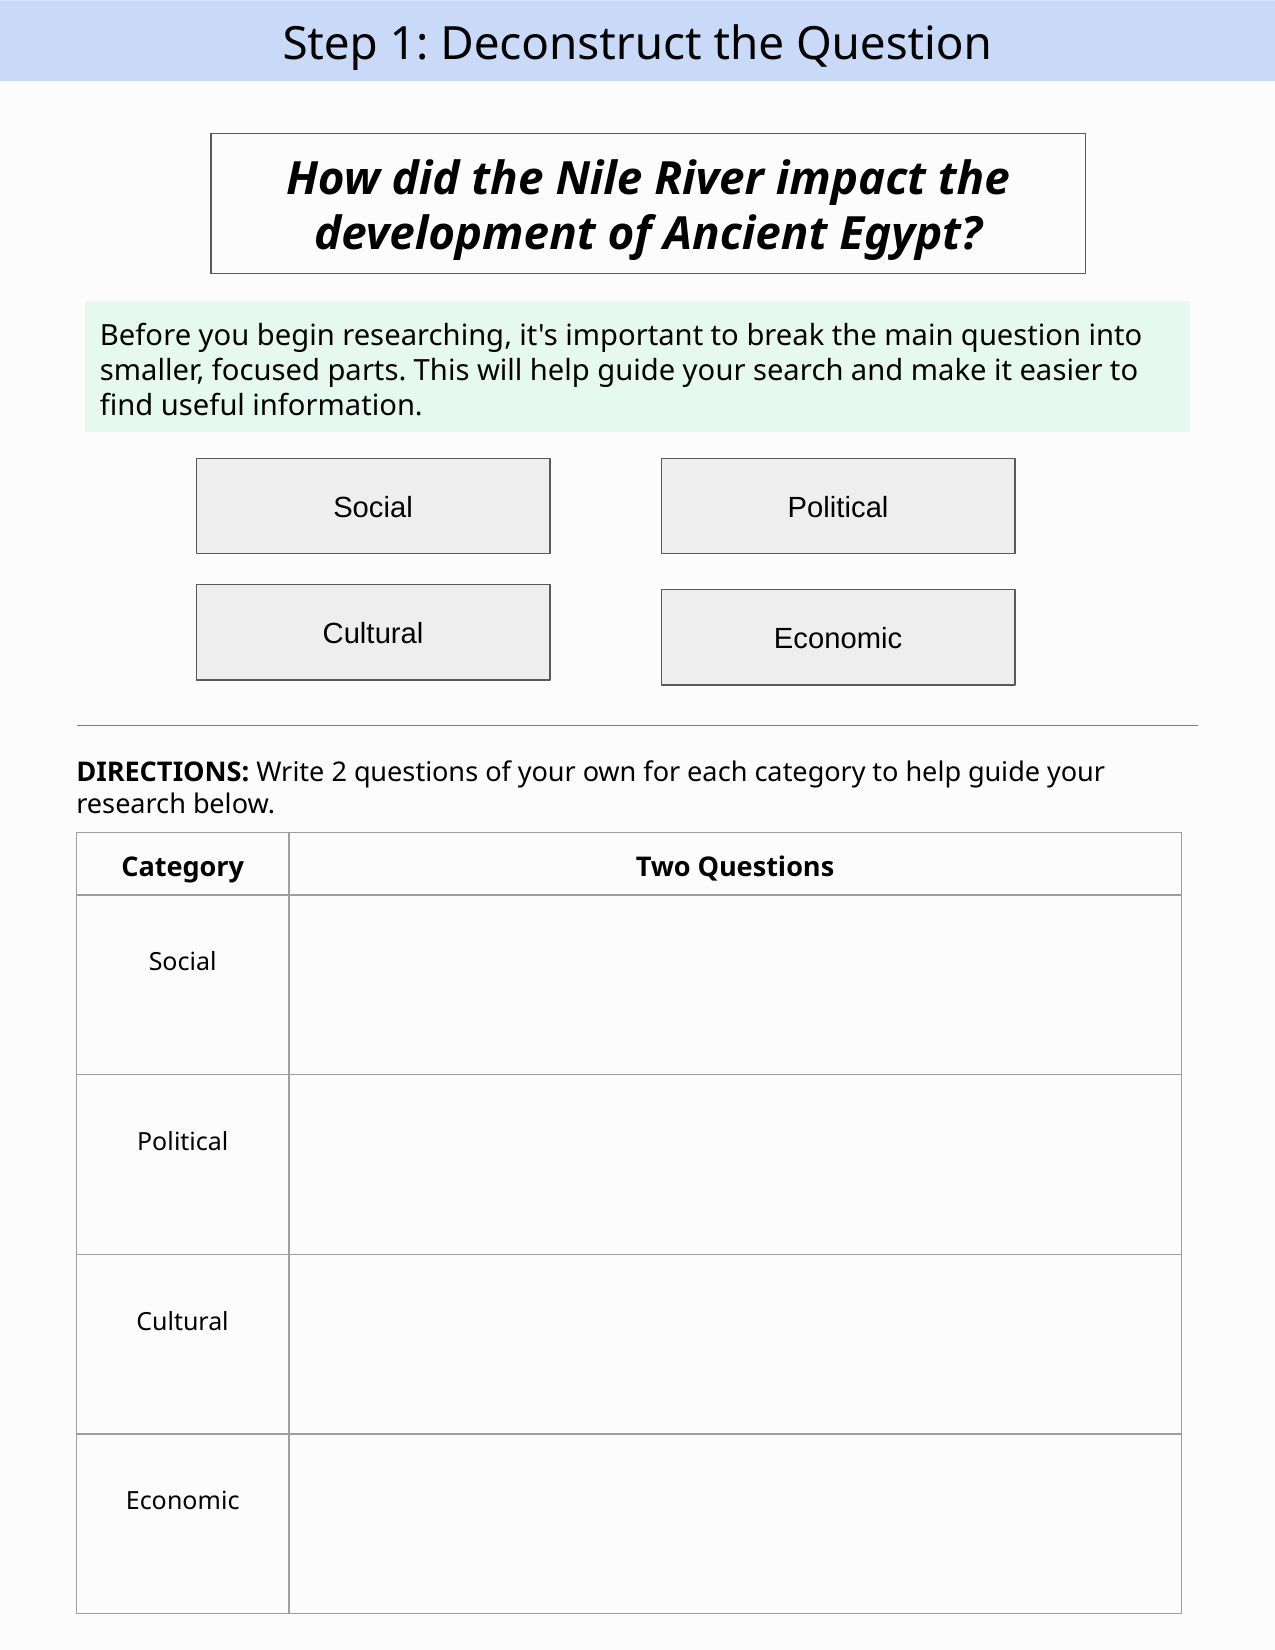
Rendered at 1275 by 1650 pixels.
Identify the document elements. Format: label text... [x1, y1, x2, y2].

table_cell [290, 1435, 1181, 1613]
text_box Political [661, 458, 1015, 554]
table_cell [290, 896, 1181, 1074]
text_box Cultural [196, 584, 550, 680]
table_cell Cultural [77, 1255, 288, 1433]
table_header Two Questions [290, 833, 1181, 894]
table_cell Political [77, 1075, 288, 1254]
table_cell [290, 1075, 1181, 1254]
table_cell Social [77, 896, 288, 1074]
text_box DIRECTIONS: Write 2 questions of your own for each category to help guide your research below. [61, 739, 1236, 834]
text_box Social [196, 458, 550, 554]
text_box Economic [661, 589, 1015, 685]
table_cell [290, 1255, 1181, 1433]
table_cell Economic [77, 1435, 288, 1613]
text_box How did the Nile River impact the development of Ancient Egypt? [210, 133, 1086, 274]
table_header Category [77, 833, 288, 894]
text_box Step 1: Deconstruct the Question [0, 0, 1275, 82]
text_box Before you begin researching, it's important to break the main question into smaller, focused parts. This will help guide your search and make it easier to find useful information. [85, 301, 1190, 432]
